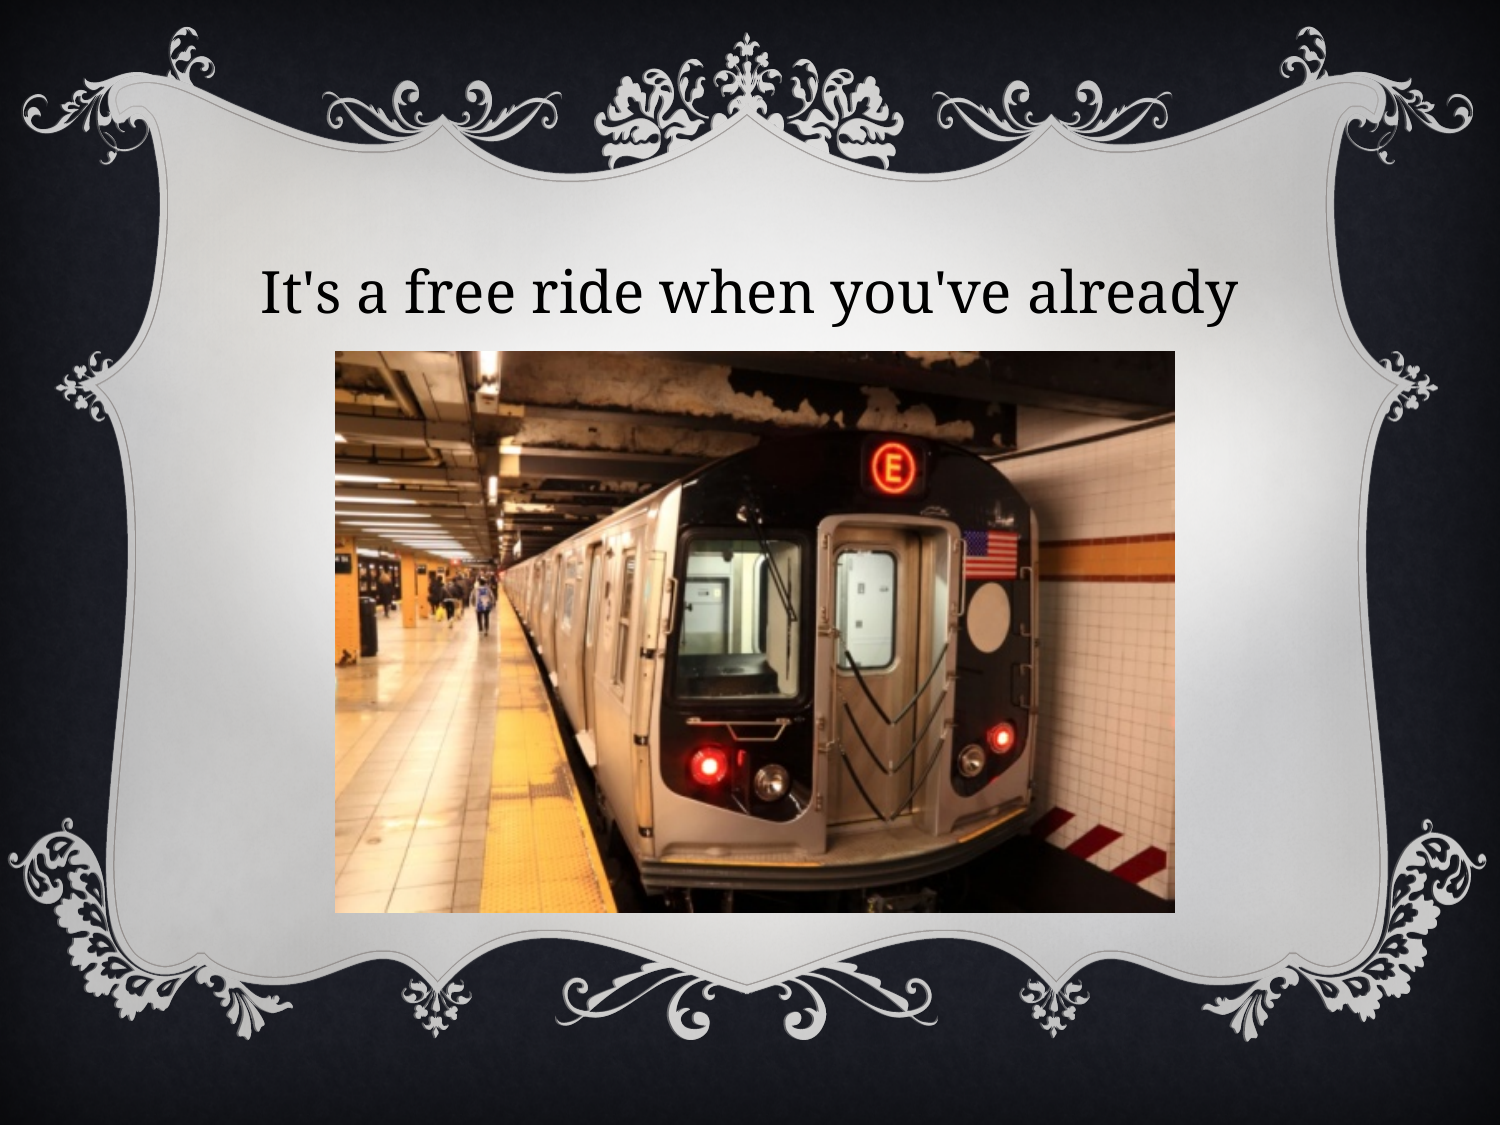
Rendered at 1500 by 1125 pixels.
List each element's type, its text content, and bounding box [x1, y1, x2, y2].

picture [0, 0, 1500, 1125]
text_box It's a free ride when you've already paid [224, 212, 1275, 713]
